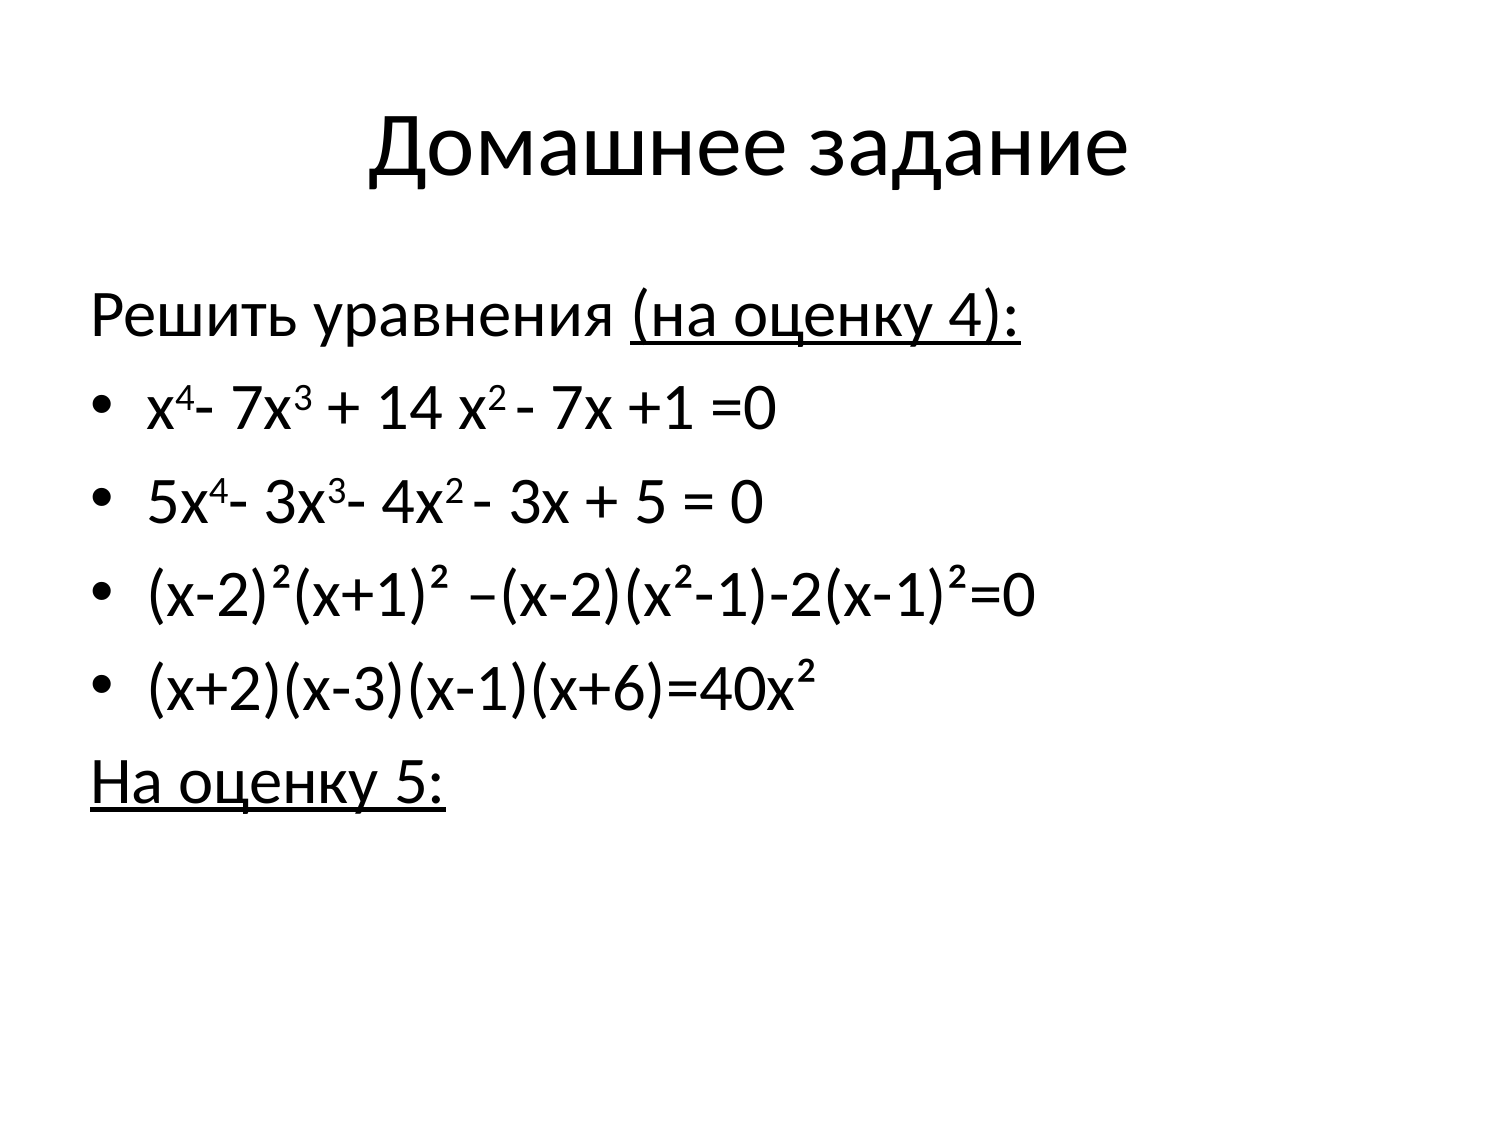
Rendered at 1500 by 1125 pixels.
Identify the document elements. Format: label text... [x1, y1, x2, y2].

title Домашнее задание [75, 45, 1425, 233]
